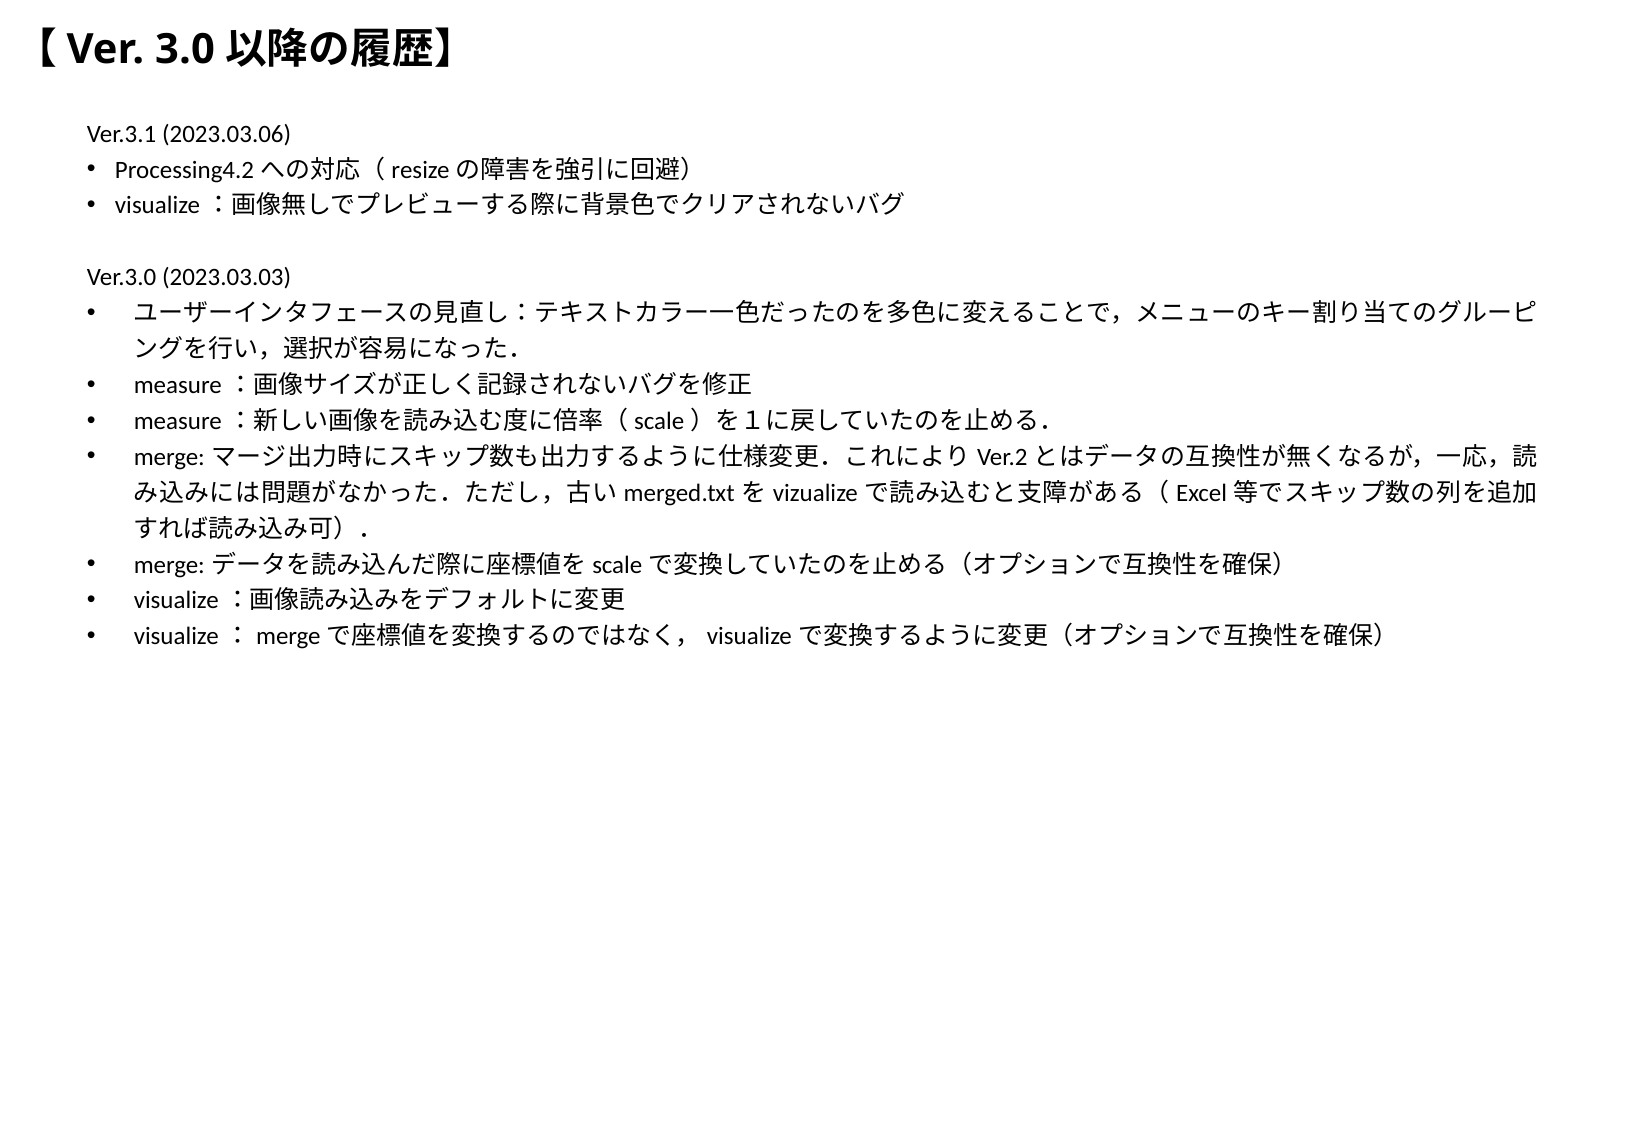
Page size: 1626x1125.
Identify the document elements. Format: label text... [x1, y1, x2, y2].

title 【Ver. 3.0以降の履歴】 [0, 0, 1625, 101]
text_box Ver.3.1 (2023.03.06) Processing4.2への対応（resizeの障害を強引に回避） visualize：画像無しでプレビューする際に背景色でクリアされないバグ Ver.3.0 (2023.03.03) ユーザーインタフェースの見直し：テキストカラー一色だったのを多色に変えることで，メニューのキー割り当てのグルーピングを行い，選択が容易になった． measure：画像サイズが正しく記録されないバグを修正 measure：新しい画像を読み込む度に倍率（scale）を１に戻していたのを止める． merge:マージ出力時にスキップ数も出力するように仕様変更．これによりVer.2とはデータの互換性が無くなるが，一応，読み込みには問題がなかった．ただし，古いmerged.txtをvizualizeで読み込むと支障がある（Excel等でスキップ数の列を追加すれば読み込み可）． merge:データを読み込んだ際に座標値をscaleで変換していたのを止める（オプションで互換性を確保） visualize：画像読み込みをデフォルトに変更 visualize：mergeで座標値を変換するのではなく，visualizeで変換するように変更（オプションで互換性を確保） [72, 103, 1553, 694]
